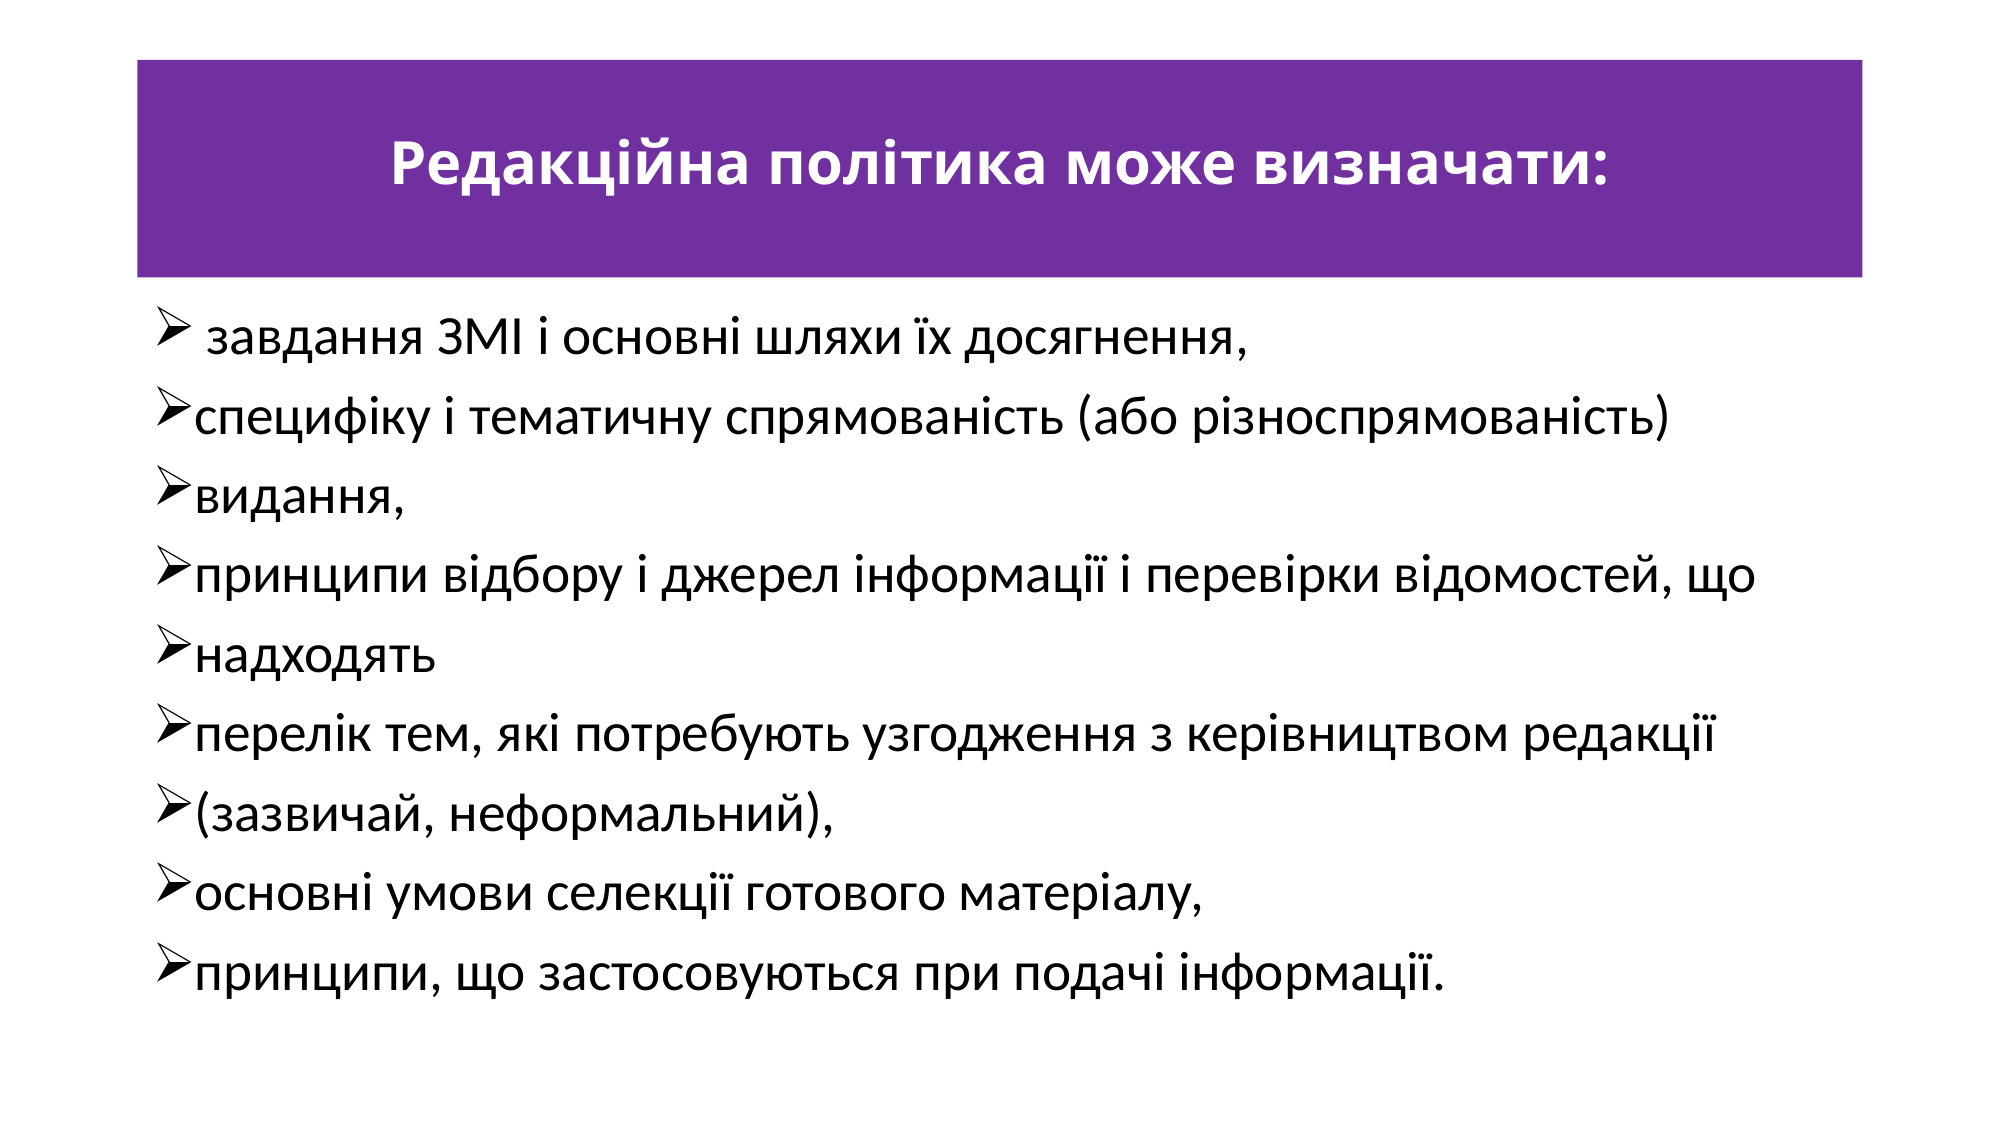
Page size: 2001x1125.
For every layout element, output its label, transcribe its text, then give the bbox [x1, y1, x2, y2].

title Редакційна політика може визначати: [137, 59, 1863, 278]
list завдання ЗМІ і основні шляхи їх досягнення, специфіку і тематичну спрямованість (або різноспрямованість) видання, принципи відбору і джерел інформації і перевірки відомостей, що надходять перелік тем, які потребують узгодження з керівництвом редакції (зазвичай, неформальний), основні умови селекції готового матеріалу, принципи, що застосовуються при подачі інформації. [137, 299, 1863, 1014]
